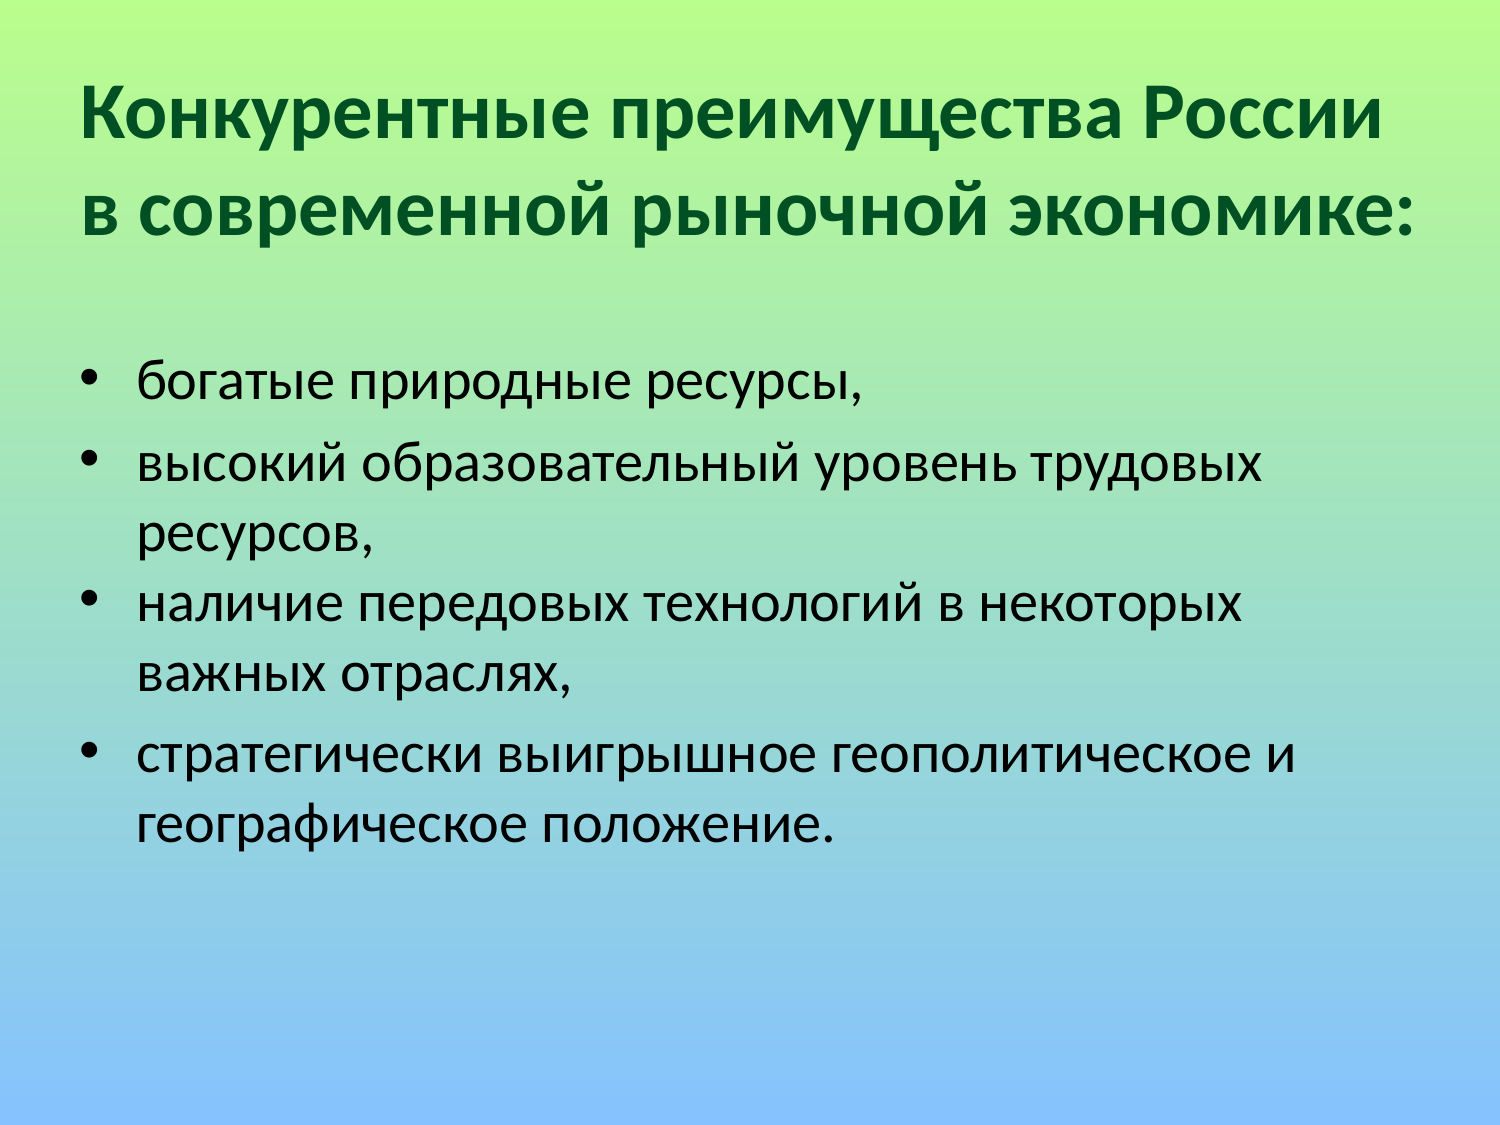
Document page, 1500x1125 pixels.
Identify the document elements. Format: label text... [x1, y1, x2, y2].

list богатые природные ресурсы, высокий образовательный уровень трудовых ресурсов, наличие передовых технологий в некоторых важных отраслях, стратегически выигрышное геополитическое и географическое положение. [64, 333, 1436, 976]
title Конкурентные преимущества России в современной рыночной экономике: [64, 19, 1459, 291]
